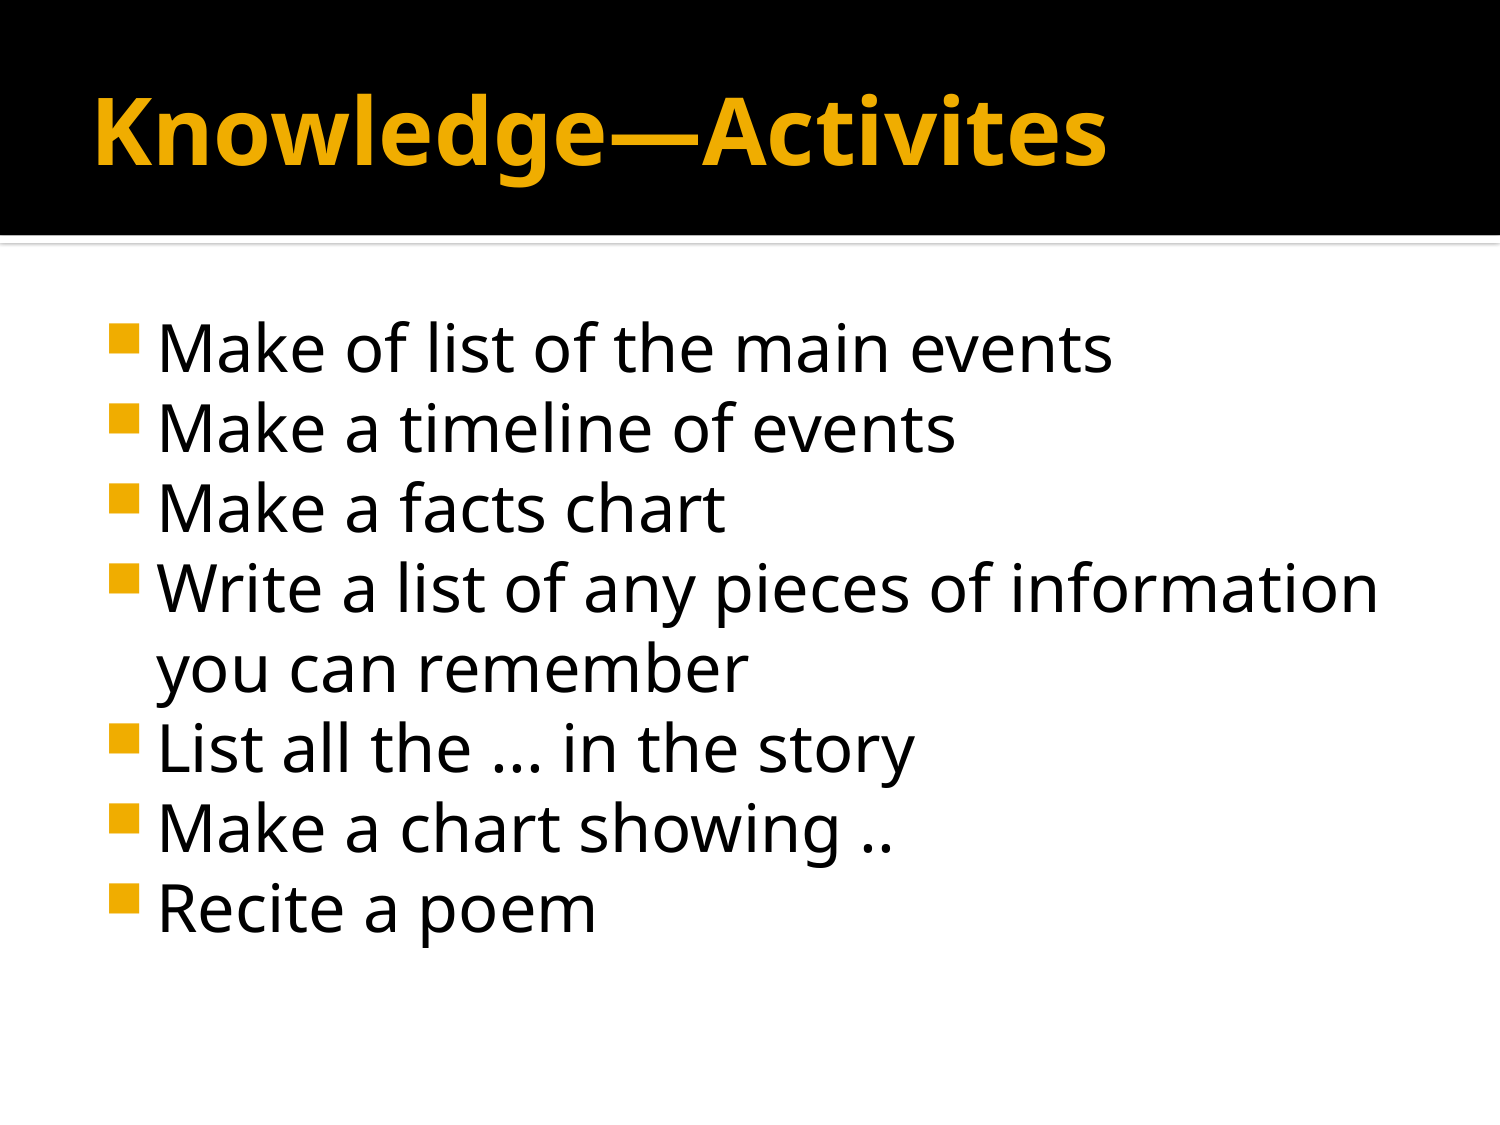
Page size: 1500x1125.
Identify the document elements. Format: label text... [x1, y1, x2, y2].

title Knowledge—Activites [75, 25, 1425, 231]
list Make of list of the main events Make a timeline of events Make a facts chart Write a list of any pieces of information you can remember List all the ... in the story Make a chart showing .. Recite a poem [75, 291, 1425, 1050]
